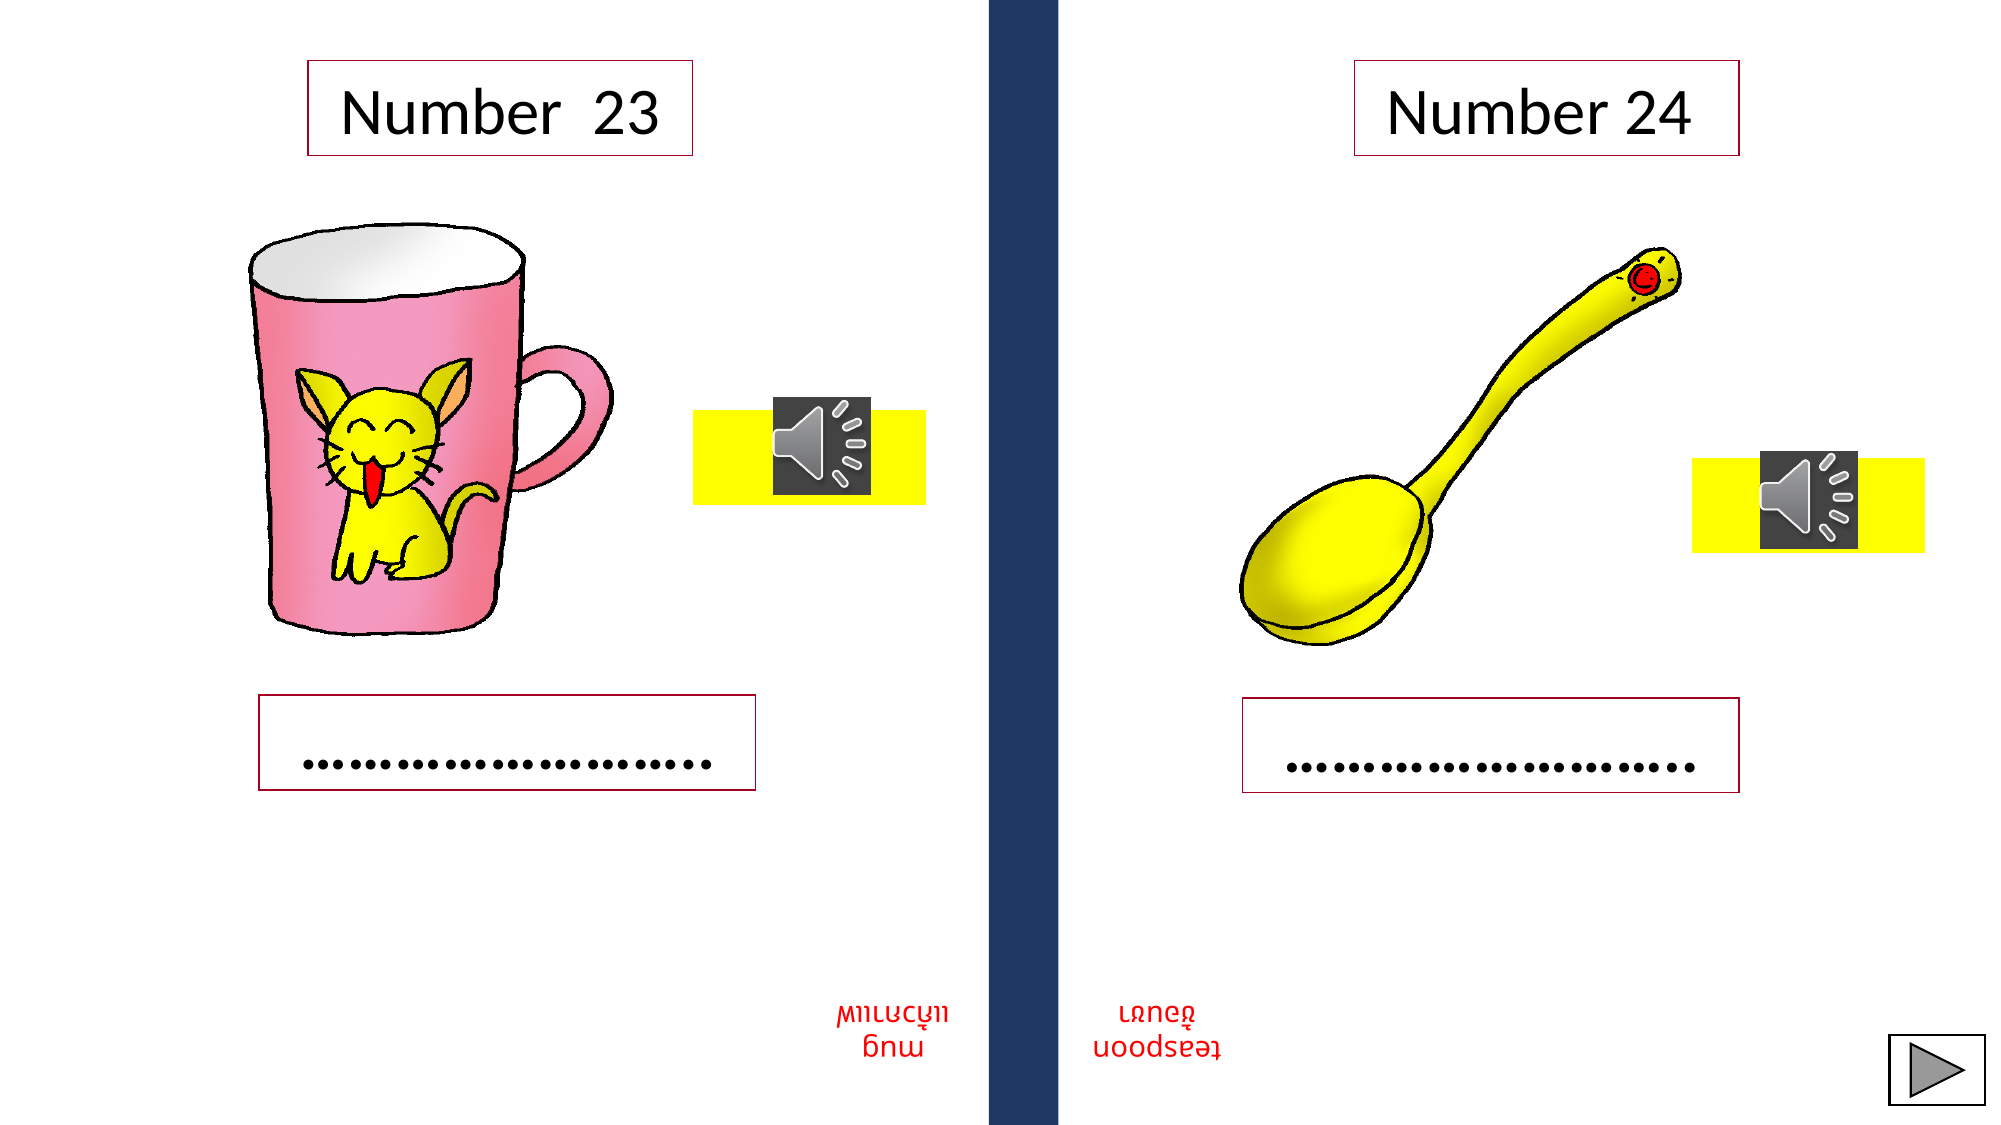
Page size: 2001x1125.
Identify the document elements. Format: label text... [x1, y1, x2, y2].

text_box [988, 0, 1059, 1125]
text_box …………………….. [259, 695, 756, 790]
text_box teaspoon ช้อนชา [1071, 993, 1243, 1078]
table_header [1692, 458, 1925, 553]
text_box …………………….. [1242, 697, 1739, 793]
text_box [1888, 1034, 1986, 1106]
table_header [693, 410, 926, 505]
picture [1221, 217, 1692, 657]
picture [201, 201, 628, 650]
text_box Number 23 [308, 60, 693, 156]
picture [772, 396, 873, 497]
text_box mug แก้วกาแฟ [804, 993, 982, 1078]
text_box Number 24 [1354, 60, 1739, 156]
picture [1759, 450, 1860, 551]
